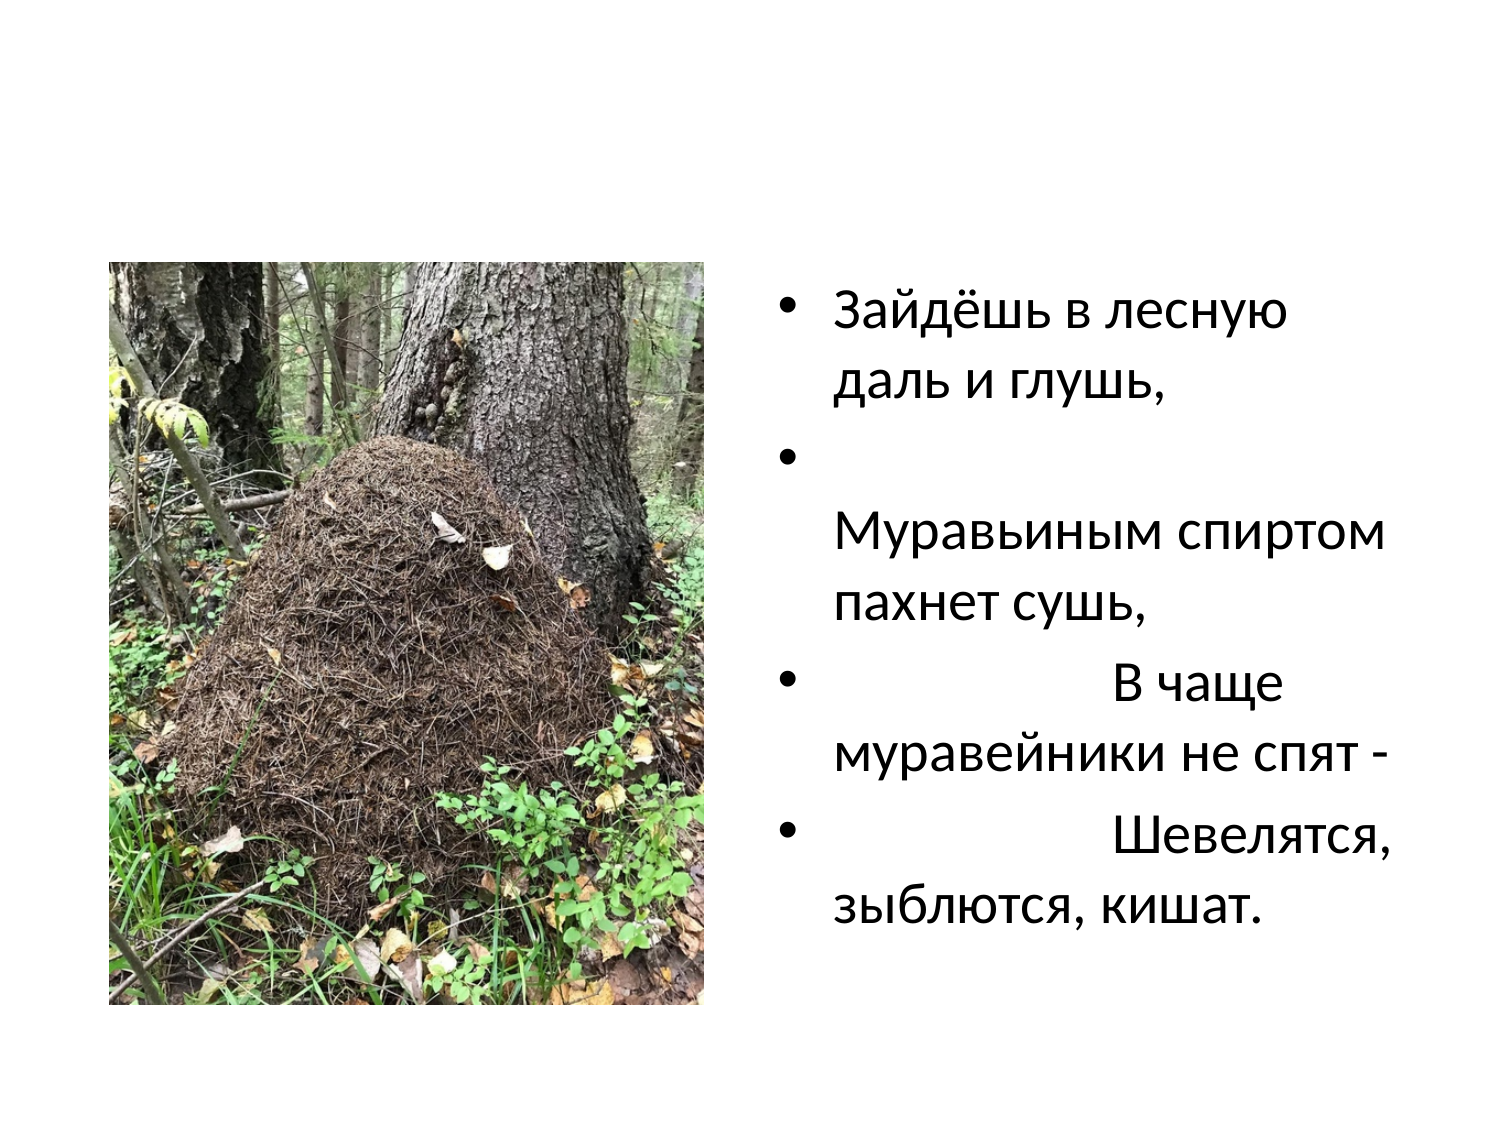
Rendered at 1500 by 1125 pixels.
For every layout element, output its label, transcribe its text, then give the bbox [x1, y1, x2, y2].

list Зайдёшь в лесную даль и глушь, Муравьиным спиртом пахнет сушь, В чаще муравейники не спят - Шевелятся, зыблются, кишат. [762, 262, 1425, 1005]
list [108, 262, 704, 1006]
